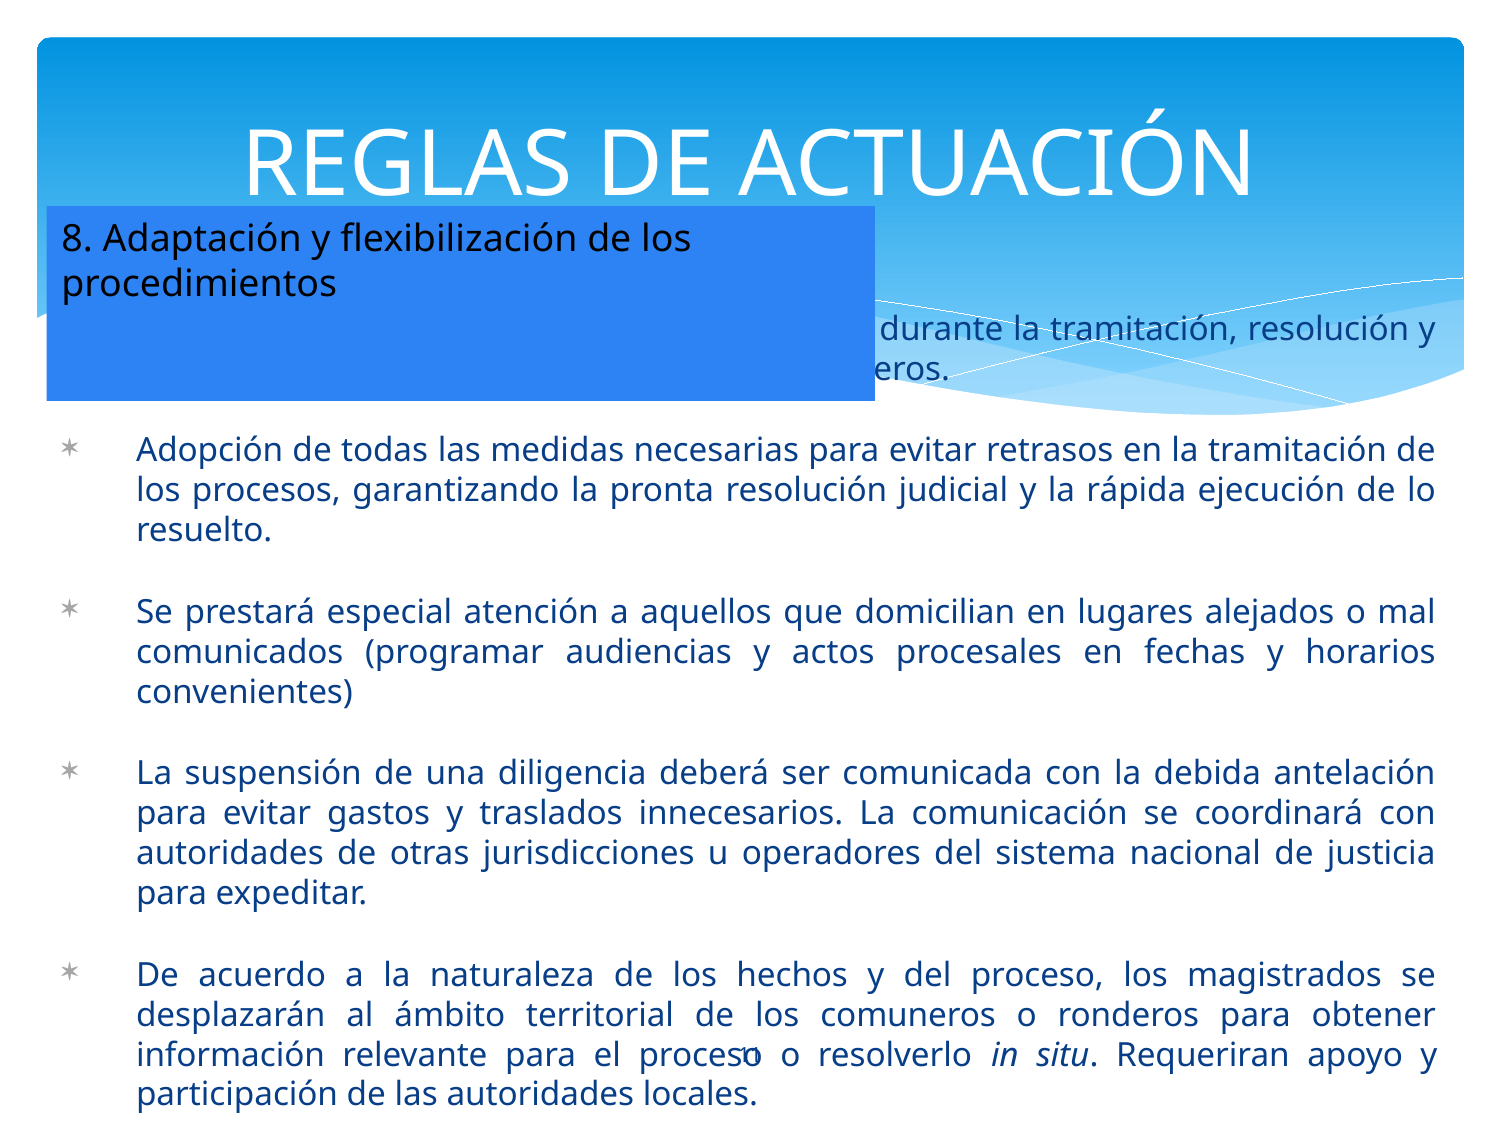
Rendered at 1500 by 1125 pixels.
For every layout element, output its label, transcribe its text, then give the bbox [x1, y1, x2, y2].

title REGLAS DE ACTUACIÓN [75, 55, 1425, 261]
slide_number 10 [654, 1056, 846, 1086]
text_box [71, 663, 1479, 1056]
text_box 8. Adaptación y flexibilización de los procedimientos [46, 206, 875, 401]
list Aplicación preferente del principio de oralidad durante la tramitación, resolución y ejecución de los procesos de comuneros y ronderos. Adopción de todas las medidas necesarias para evitar retrasos en la tramitación de los procesos, garantizando la pronta resolución judicial y la rápida ejecución de lo resuelto. Se prestará especial atención a aquellos que domicilian en lugares alejados o mal comunicados (programar audiencias y actos procesales en fechas y horarios convenientes) La suspensión de una diligencia deberá ser comunicada con la debida antelación para evitar gastos y traslados innecesarios. La comunicación se coordinará con autoridades de otras jurisdicciones u operadores del sistema nacional de justicia para expeditar. De acuerdo a la naturaleza de los hechos y del proceso, los magistrados se desplazarán al ámbito territorial de los comuneros o ronderos para obtener información relevante para el proceso o resolverlo in situ. Requeriran apoyo y participación de las autoridades locales. [46, 299, 1454, 963]
